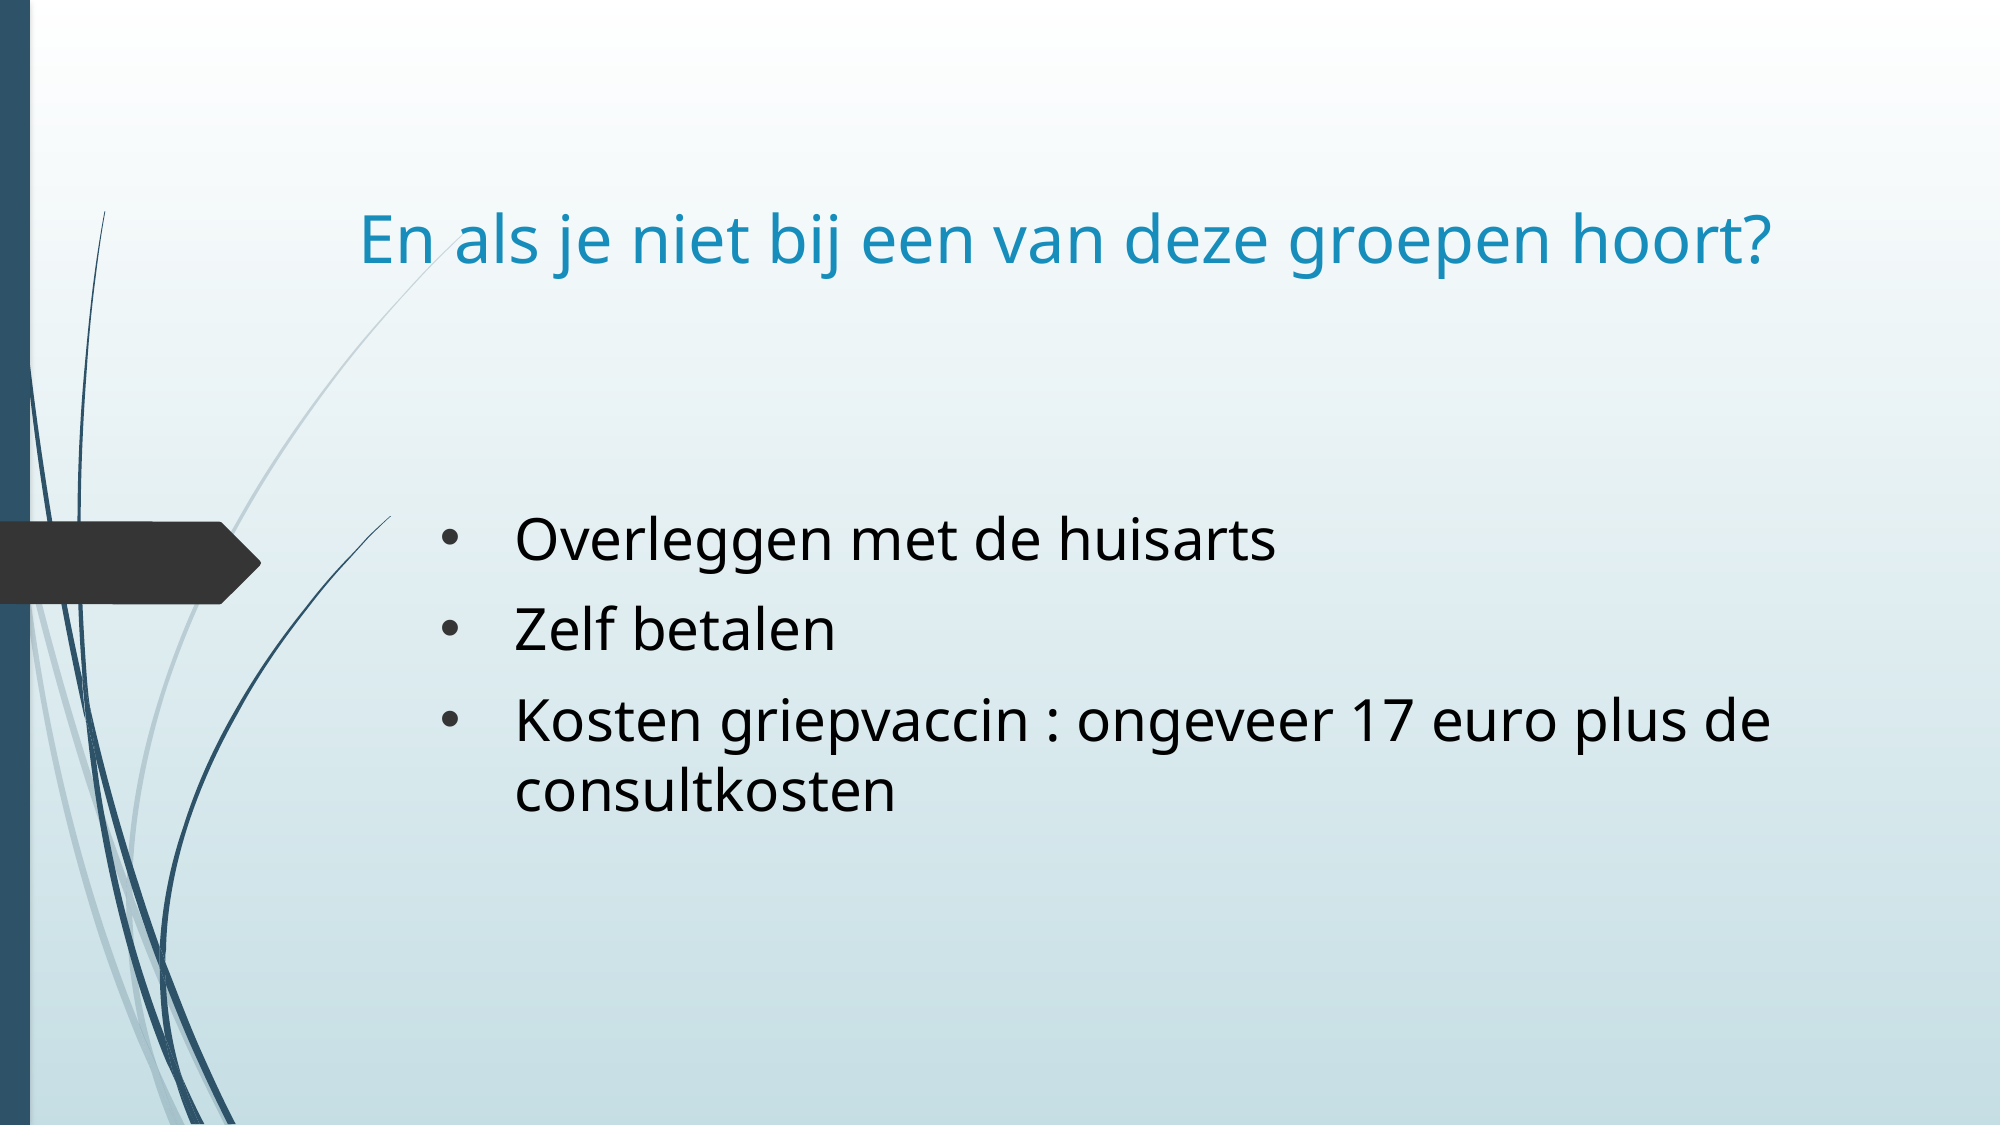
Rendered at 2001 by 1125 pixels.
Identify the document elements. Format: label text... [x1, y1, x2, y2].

list Overleggen met de huisarts Zelf betalen Kosten griepvaccin : ongeveer 17 euro plus de consultkosten [424, 355, 1888, 970]
title En als je niet bij een van deze groepen hoort? [343, 118, 1888, 356]
